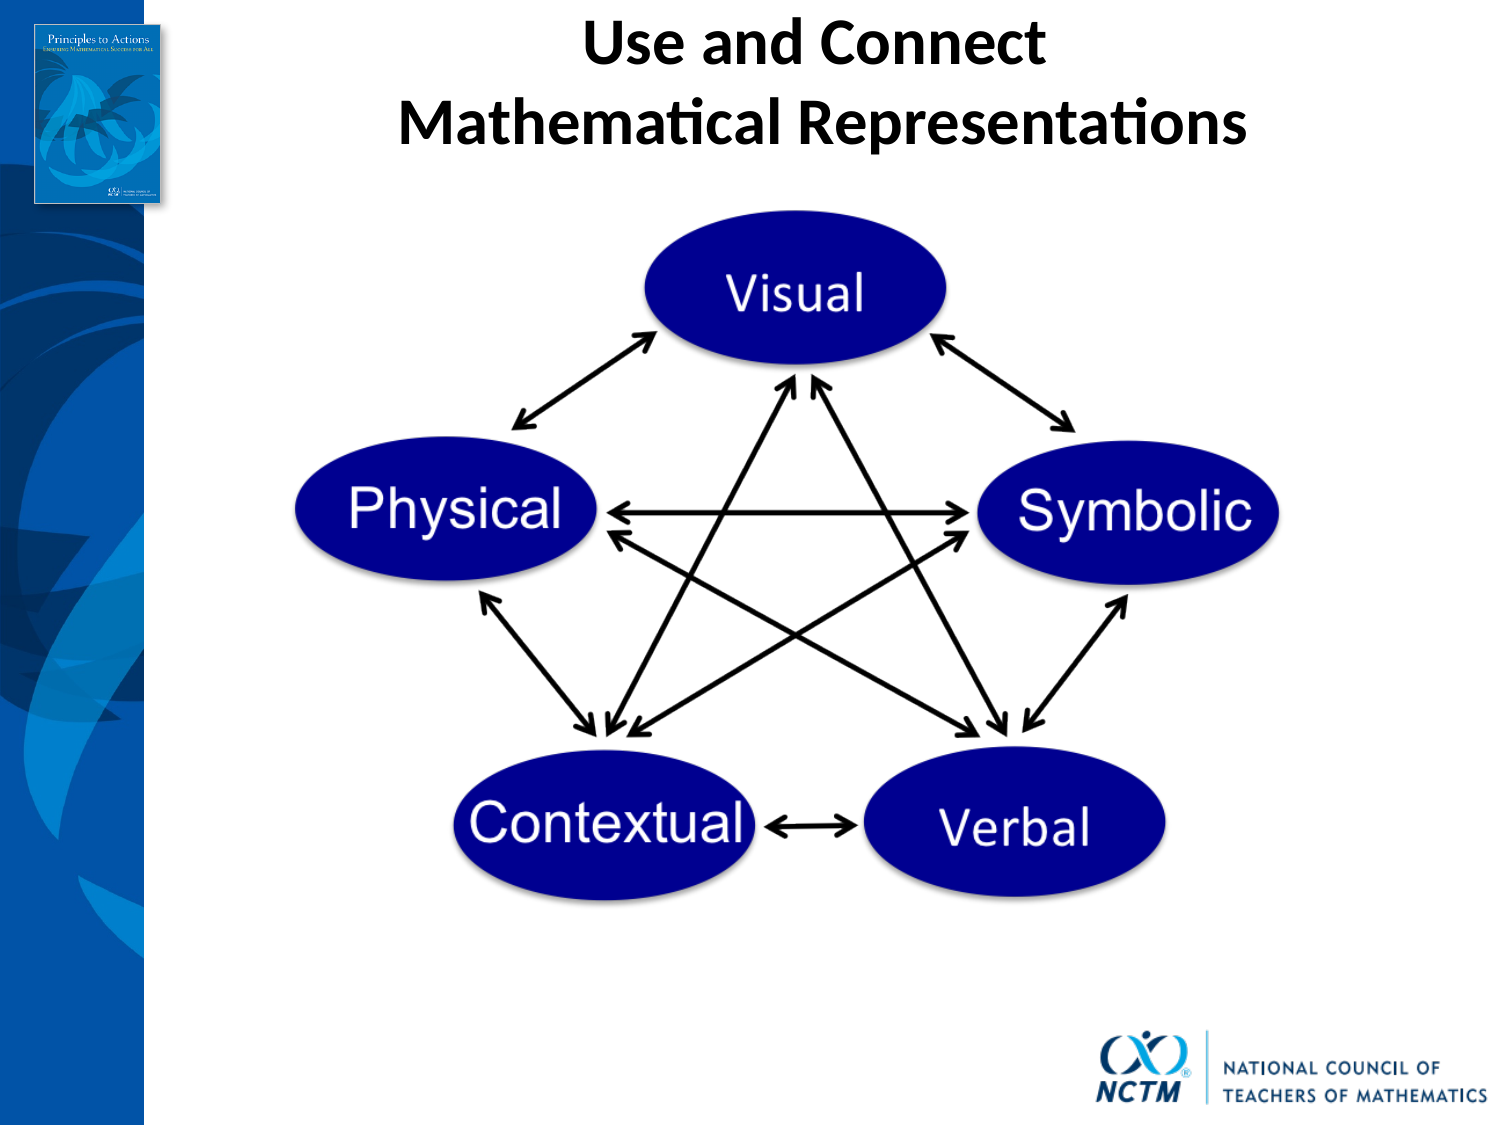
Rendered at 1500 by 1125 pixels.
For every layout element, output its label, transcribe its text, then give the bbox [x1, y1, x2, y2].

picture [286, 207, 1287, 914]
picture [35, 25, 160, 203]
picture [0, 0, 144, 1125]
text_box Use and Connect Mathematical Representations [145, 29, 1500, 125]
